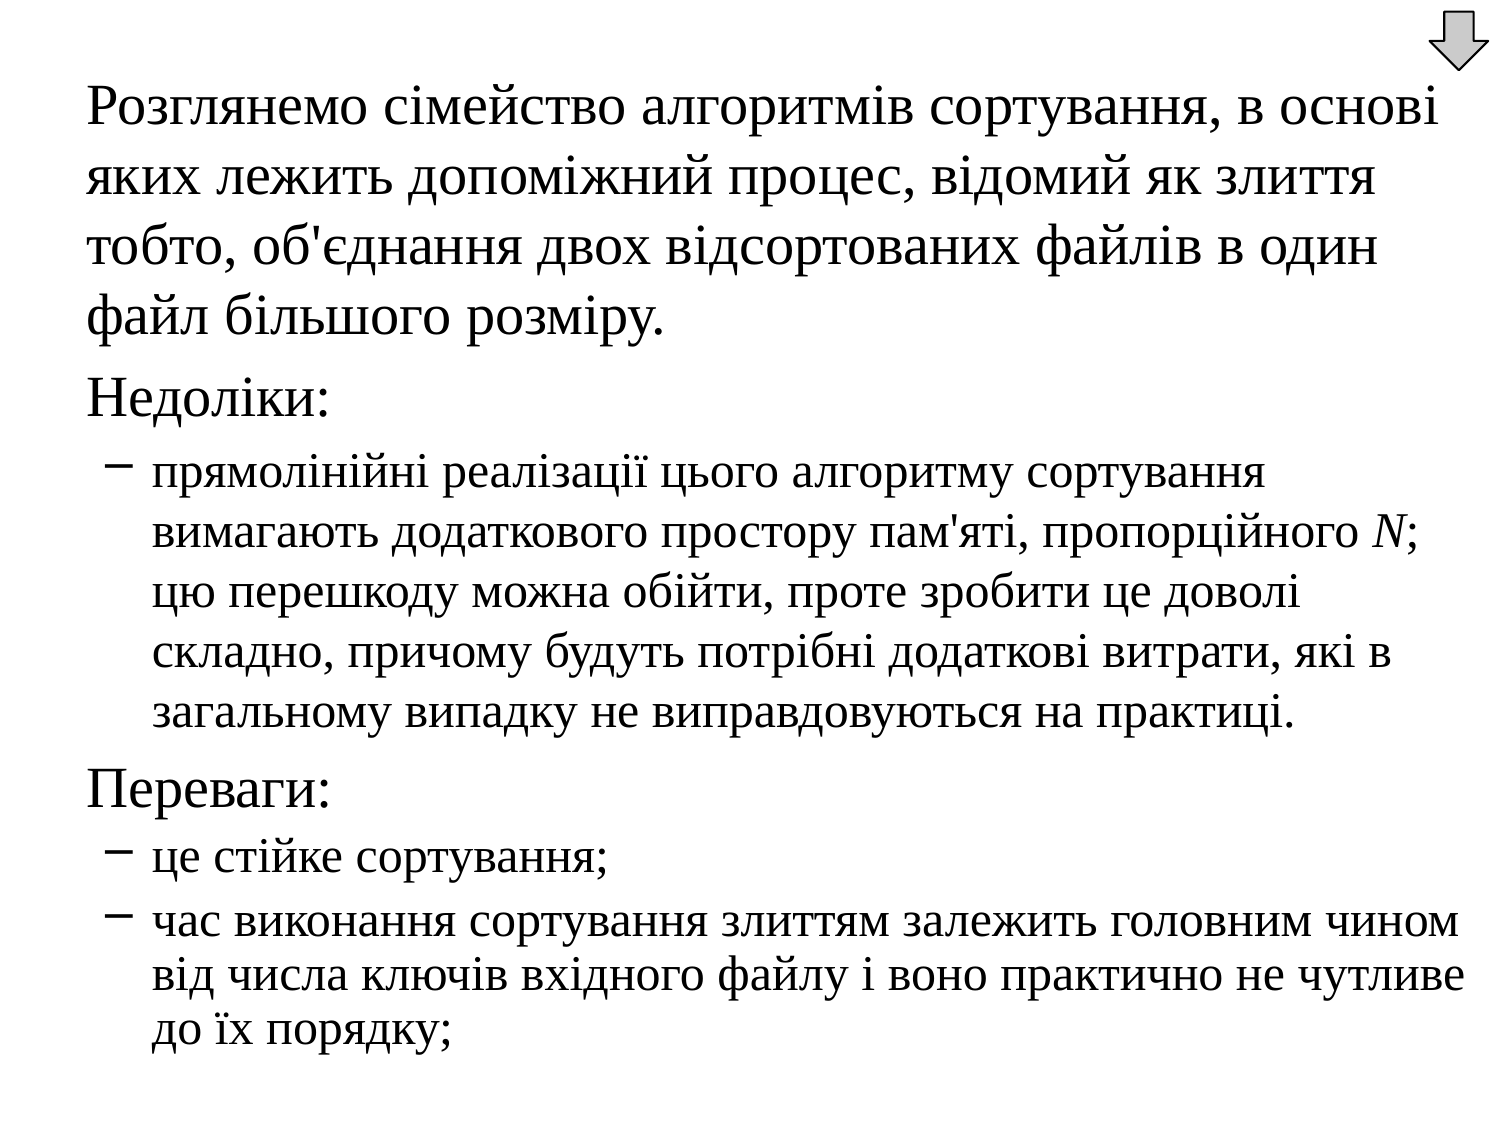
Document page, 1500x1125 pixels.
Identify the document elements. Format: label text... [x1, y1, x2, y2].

text_box [1429, 11, 1489, 71]
list Розглянемо сімейство алгоритмів сортування, в основі яких лежить допоміжний процес, відомий як злиття тобто, об'єднання двох відсортованих файлів в один файл більшого розміру. Недоліки: прямолінійні реалізації цього алгоритму сортування вимагають додаткового простору пам'яті, пропорційного N; цю перешкоду можна обійти, проте зробити це доволі складно, причому будуть потрібні додаткові витрати, які в загальному випадку не виправдовуються на практиці. Переваги: це стійке сортування; час виконання сортування злиттям залежить головним чином від числа ключів вхідного файлу і воно практично не чутливе до їх порядку; [0, 58, 1500, 1125]
